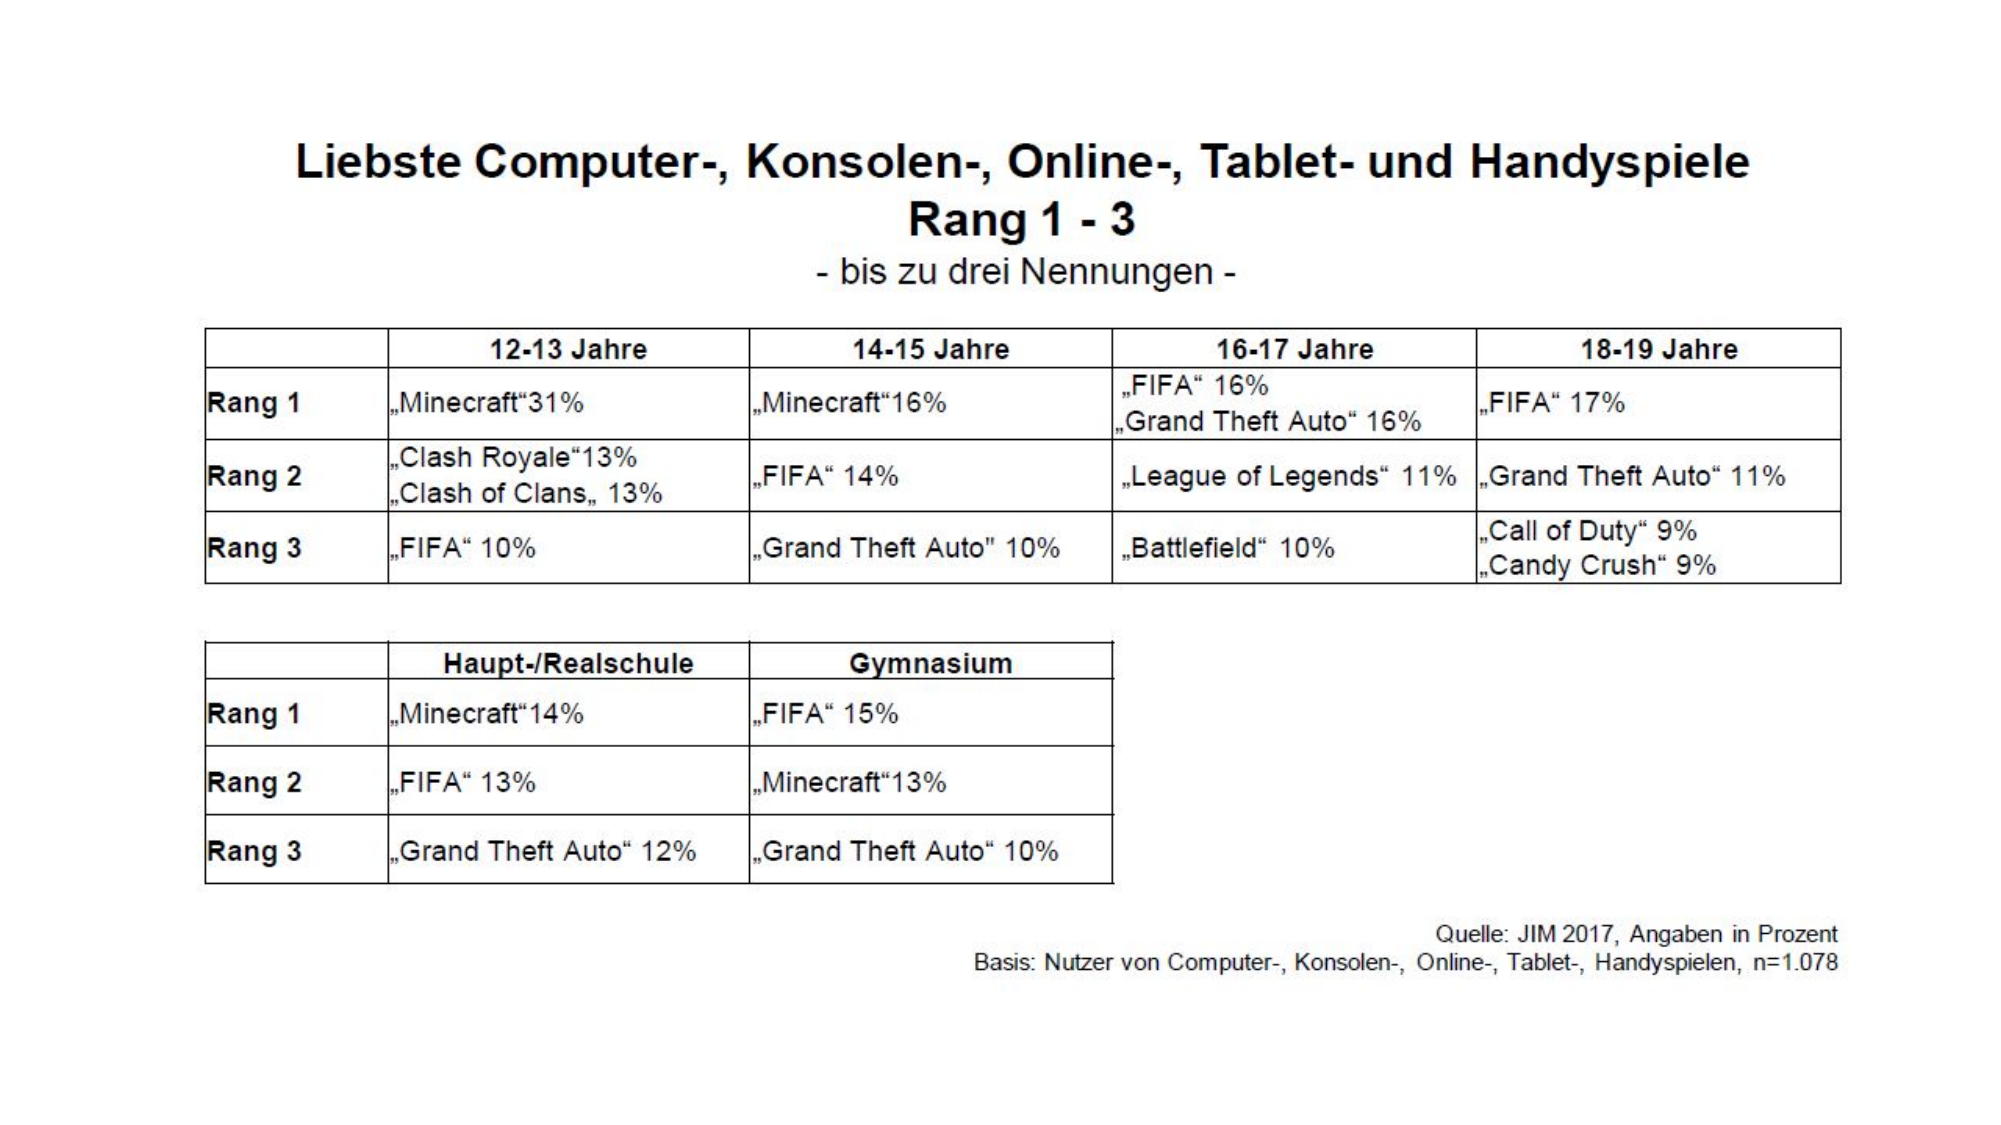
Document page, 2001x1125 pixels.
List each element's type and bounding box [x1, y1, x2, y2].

picture [97, 91, 1903, 1033]
